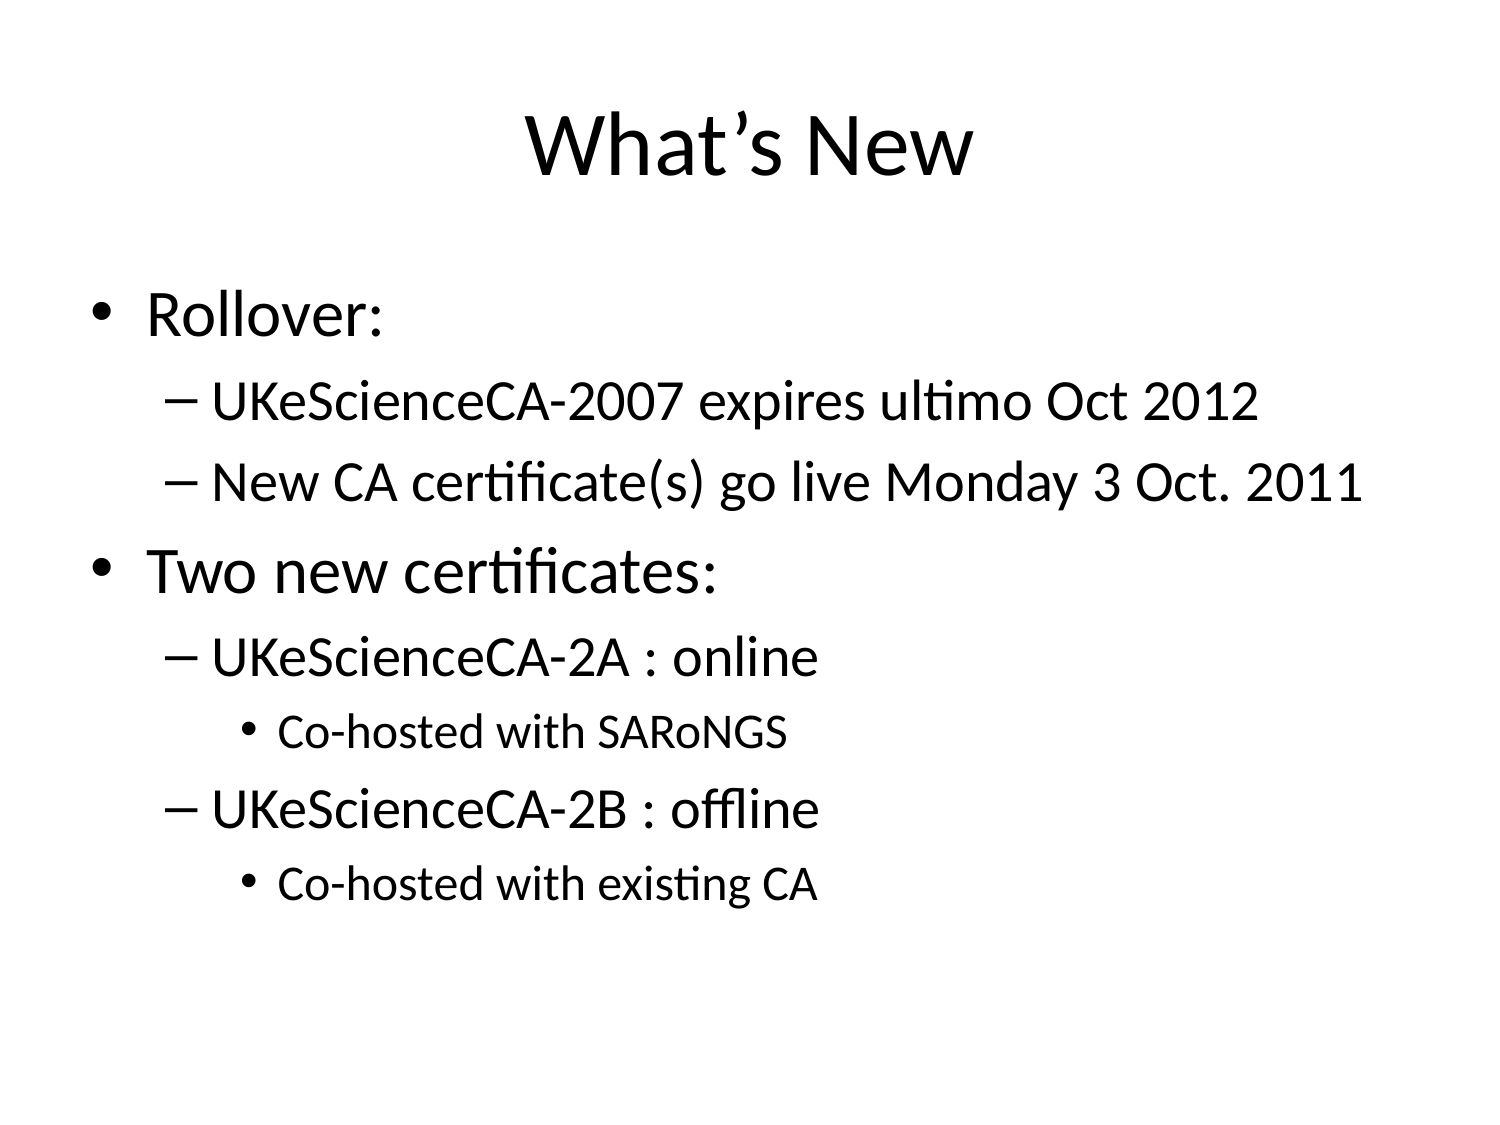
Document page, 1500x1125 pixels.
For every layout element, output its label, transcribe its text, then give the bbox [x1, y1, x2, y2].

title What’s New [75, 45, 1425, 233]
list Rollover: UKeScienceCA-2007 expires ultimo Oct 2012 New CA certificate(s) go live Monday 3 Oct. 2011 Two new certificates: UKeScienceCA-2A : online Co-hosted with SARoNGS UKeScienceCA-2B : offline Co-hosted with existing CA [75, 262, 1425, 1005]
